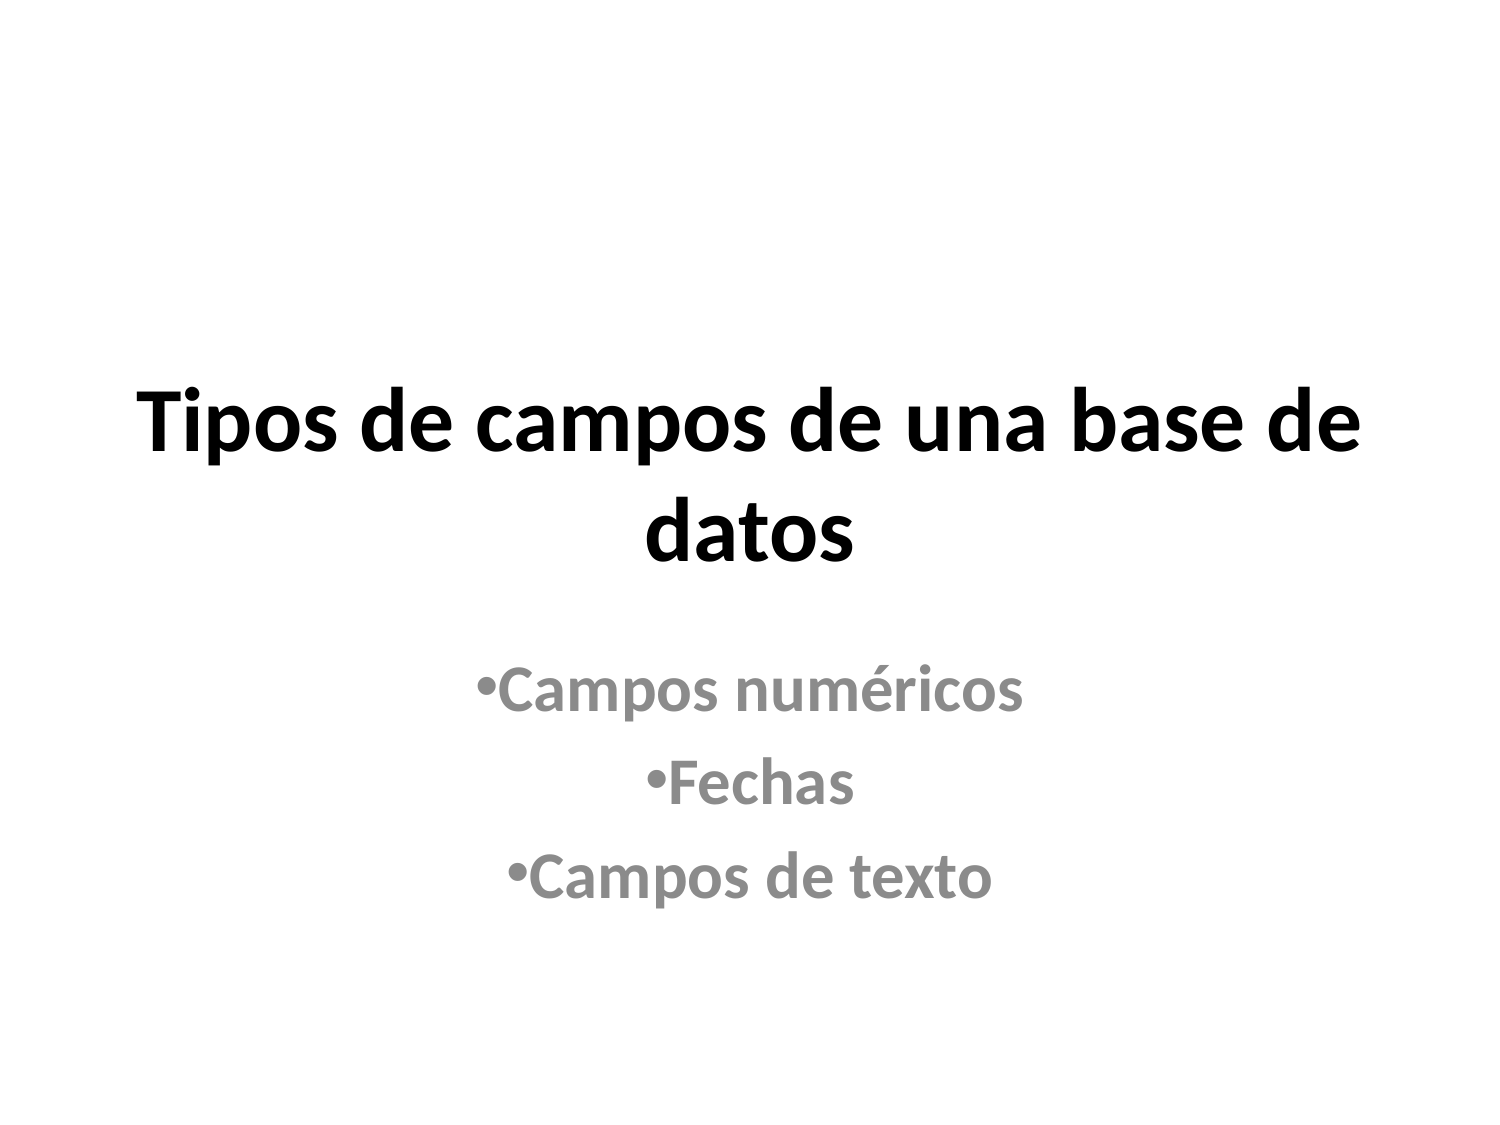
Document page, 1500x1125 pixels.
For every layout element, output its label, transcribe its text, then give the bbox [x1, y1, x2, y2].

subtitle Campos numéricos Fechas Campos de texto [225, 637, 1275, 925]
title Tipos de campos de una base de datos [112, 349, 1388, 591]
